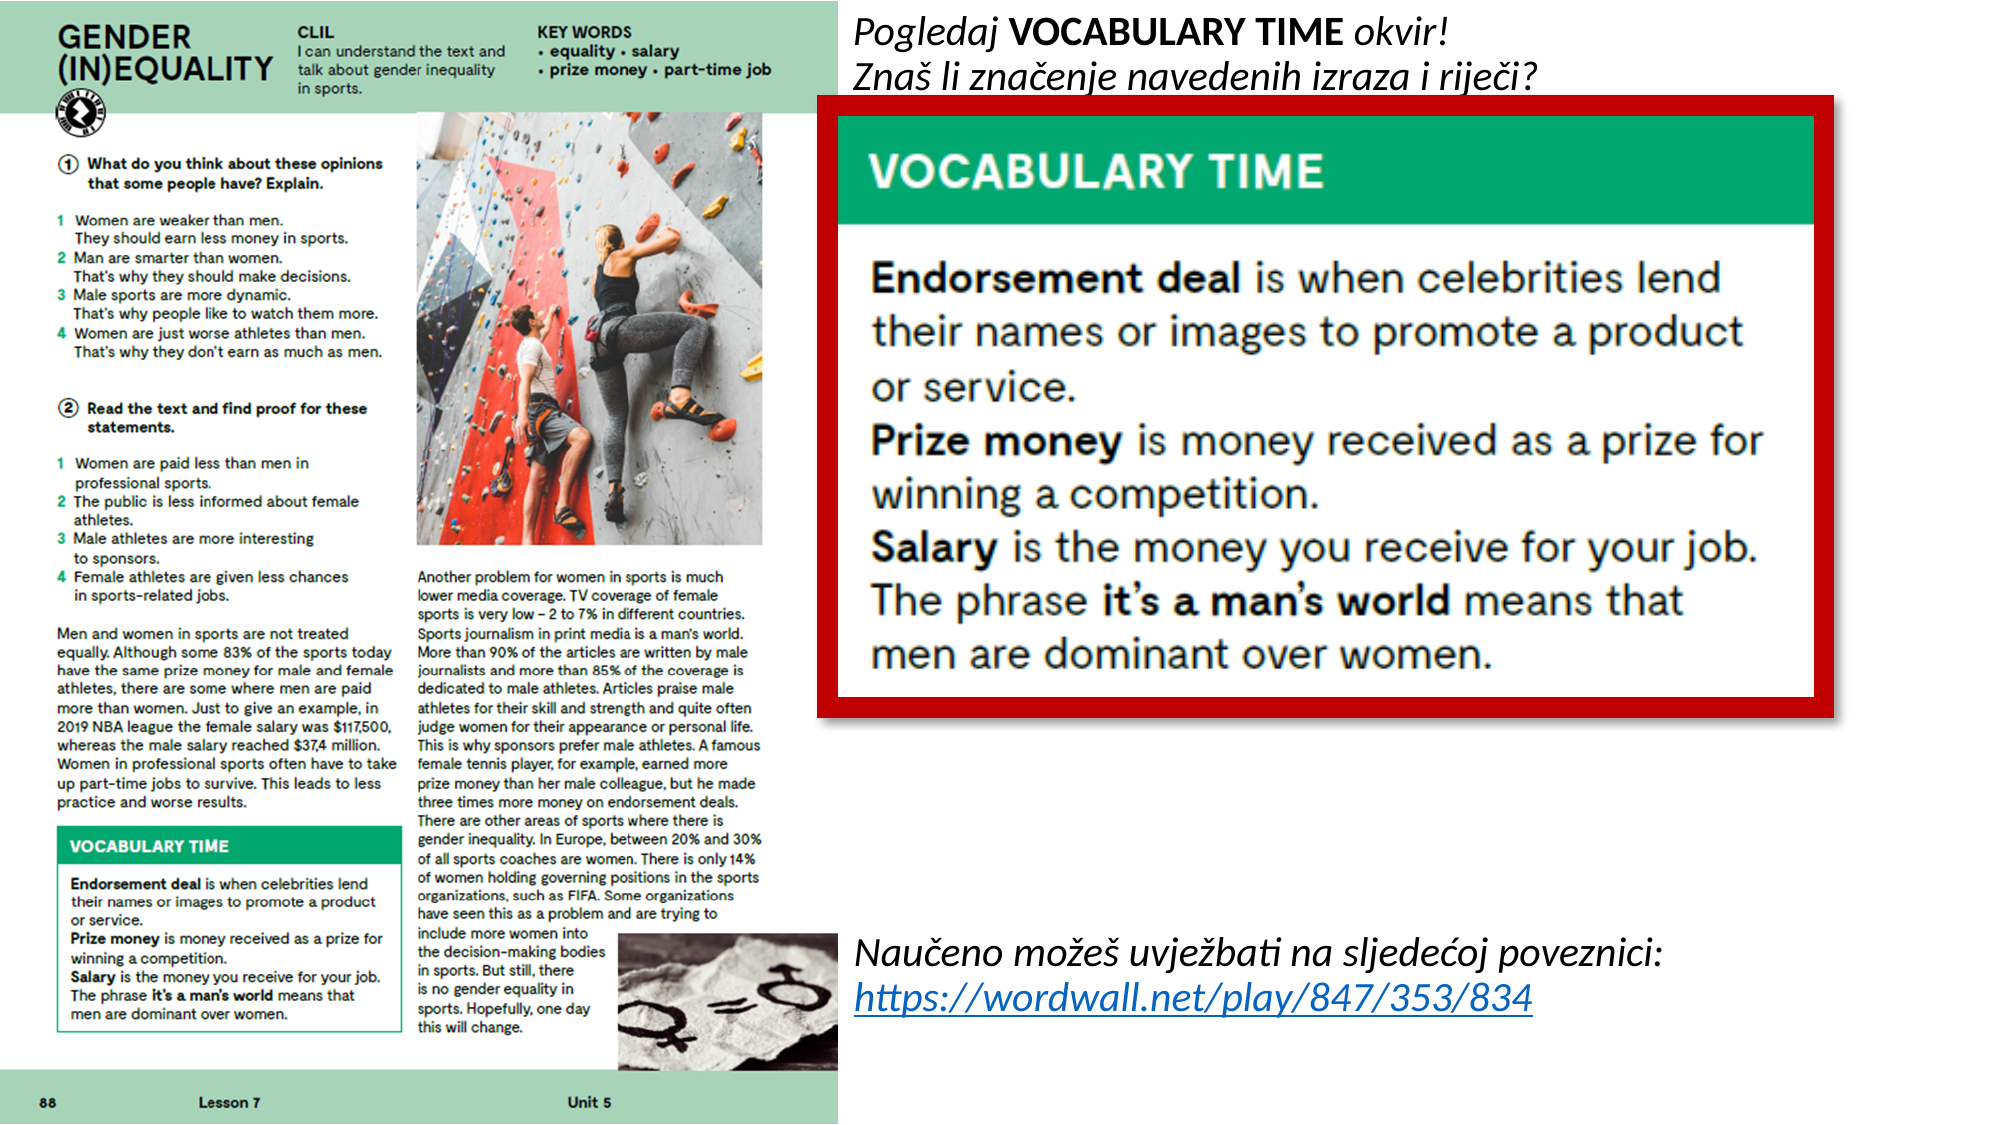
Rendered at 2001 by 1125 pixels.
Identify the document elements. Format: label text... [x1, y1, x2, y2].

text_box Pogledaj VOCABULARY TIME okvir! Znaš li značenje navedenih izraza i riječi? [838, 1, 1975, 1125]
picture [0, 1, 1814, 1124]
text_box Naučeno možeš uvježbati na sljedećoj poveznici: https://wordwall.net/play/847/353/834 [838, 923, 1785, 1125]
